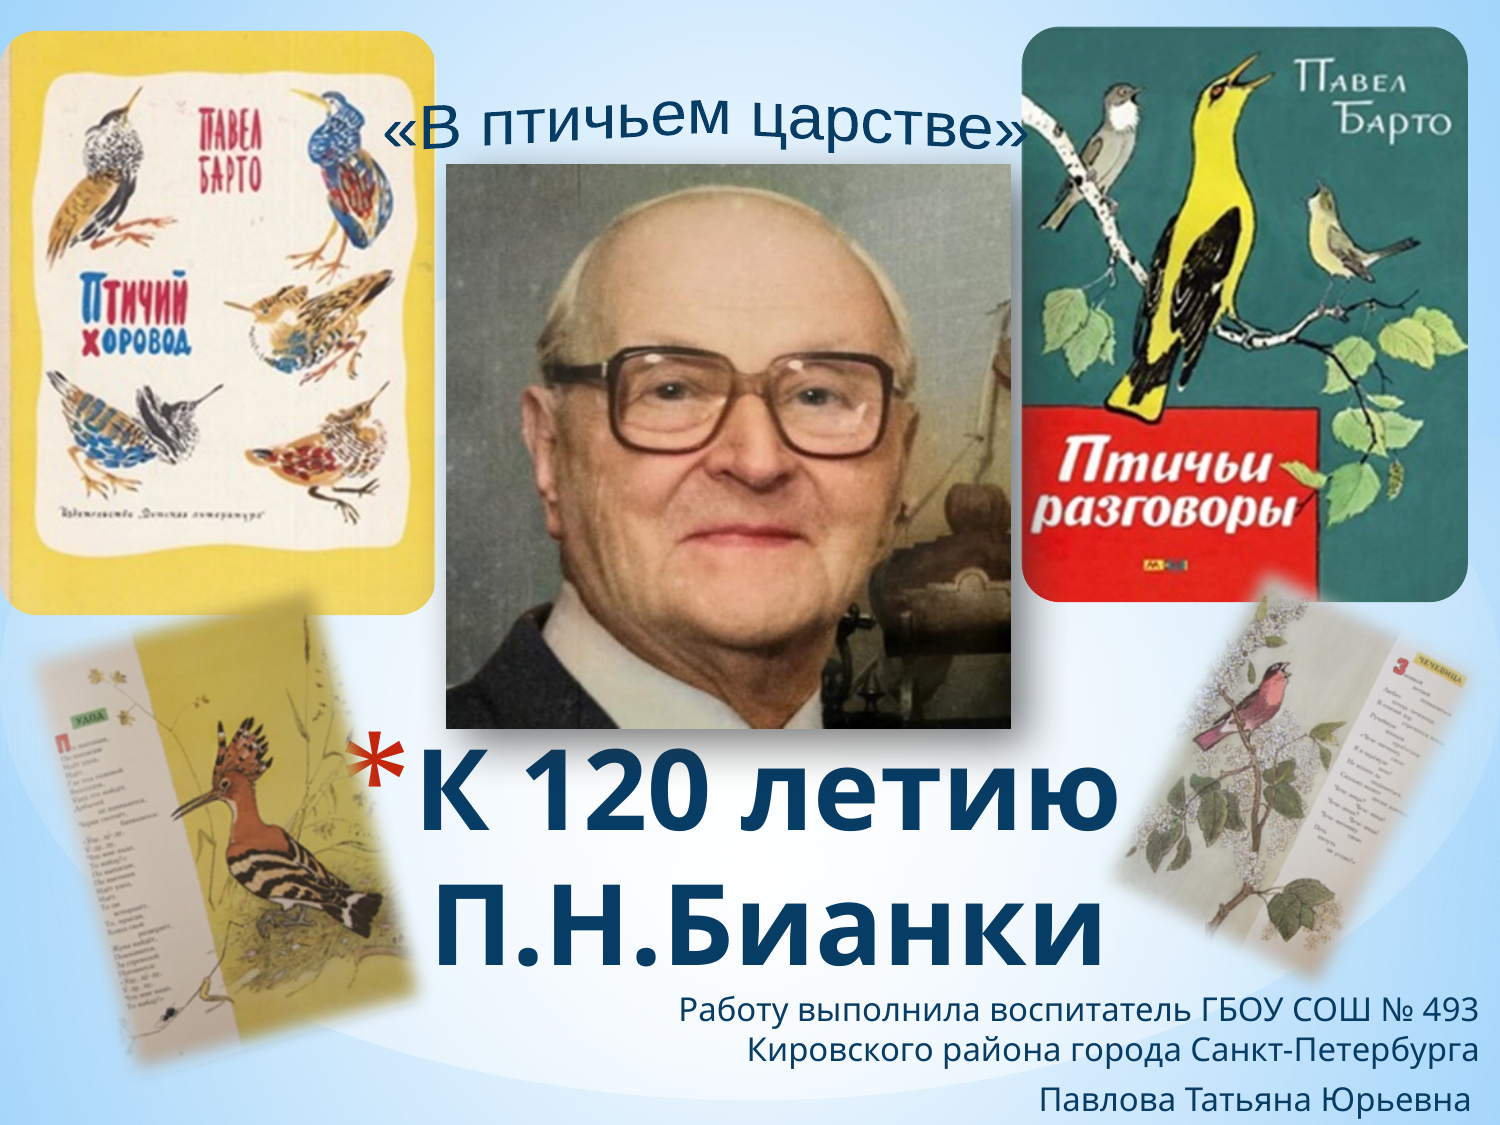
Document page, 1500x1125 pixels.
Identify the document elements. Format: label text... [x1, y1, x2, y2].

title К 120 летию П.Н.Бианки [396, 710, 1146, 922]
subtitle Работу выполнила воспитатель ГБОУ СОШ № 493 Кировского района города Санкт-Петербурга Павлова Татьяна Юрьевна [530, 981, 1496, 1125]
picture [1021, 26, 1469, 973]
picture [0, 30, 437, 1060]
picture [446, 164, 1012, 729]
